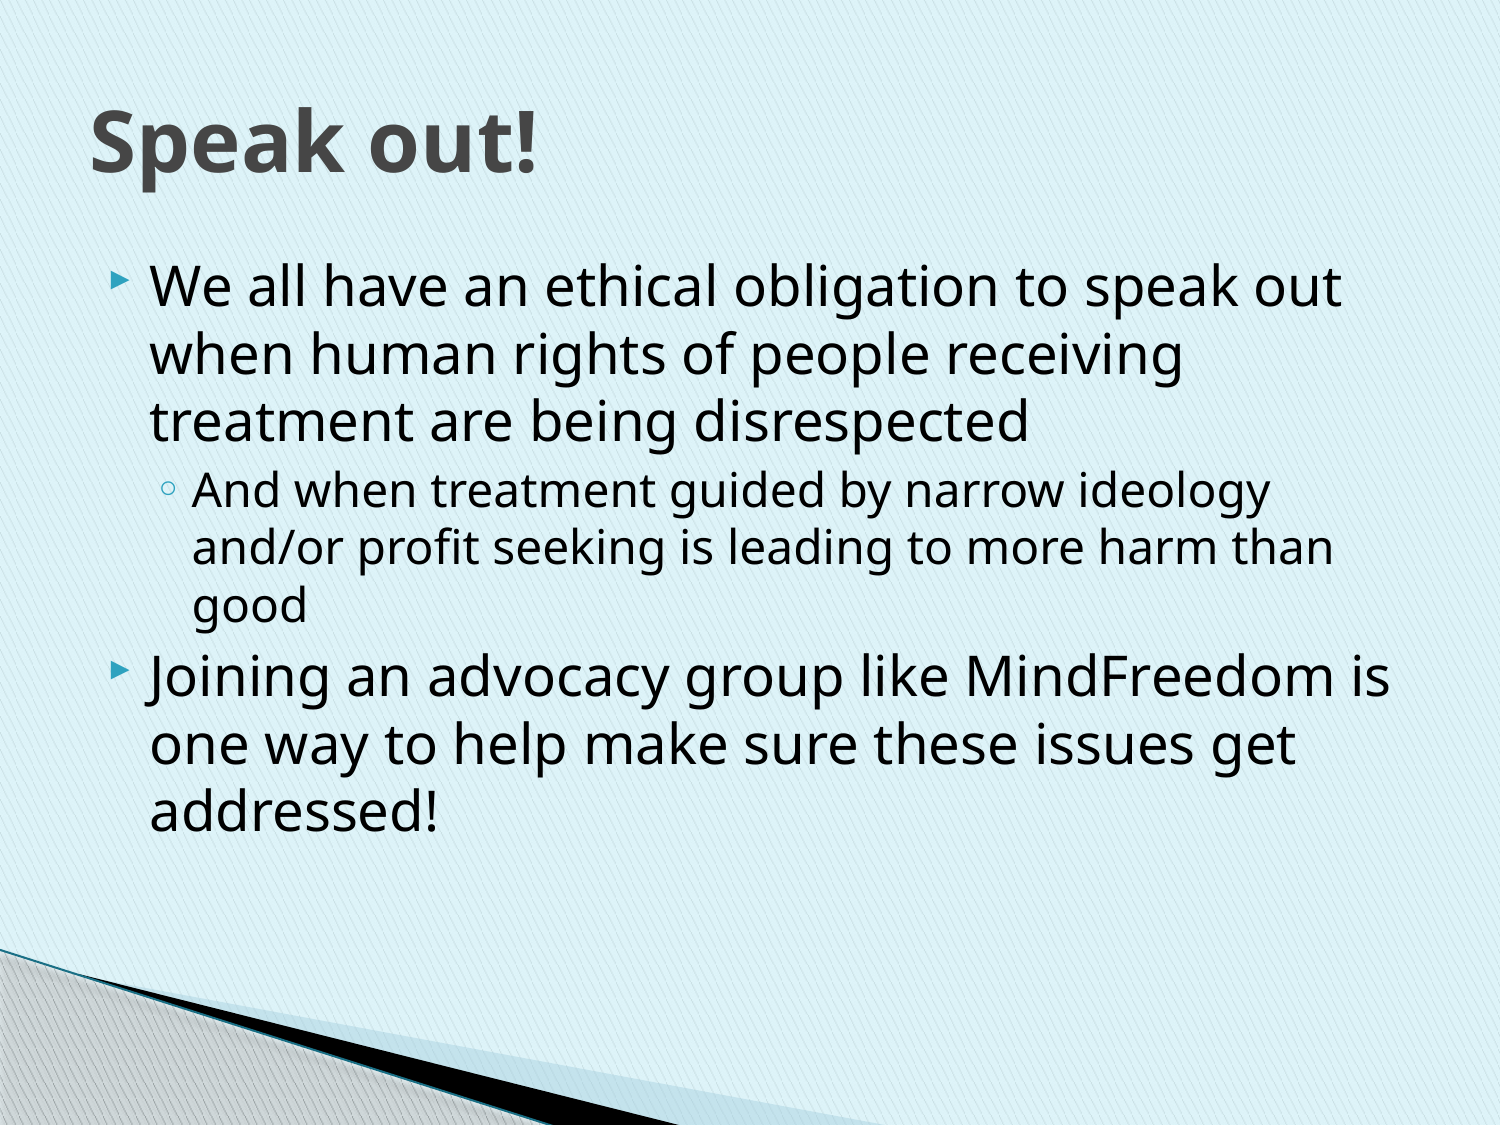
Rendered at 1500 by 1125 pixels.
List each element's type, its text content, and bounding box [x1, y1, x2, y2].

list We all have an ethical obligation to speak out when human rights of people receiving treatment are being disrespected And when treatment guided by narrow ideology and/or profit seeking is leading to more harm than good Joining an advocacy group like MindFreedom is one way to help make sure these issues get addressed! [75, 243, 1425, 986]
title Speak out! [75, 45, 1425, 233]
